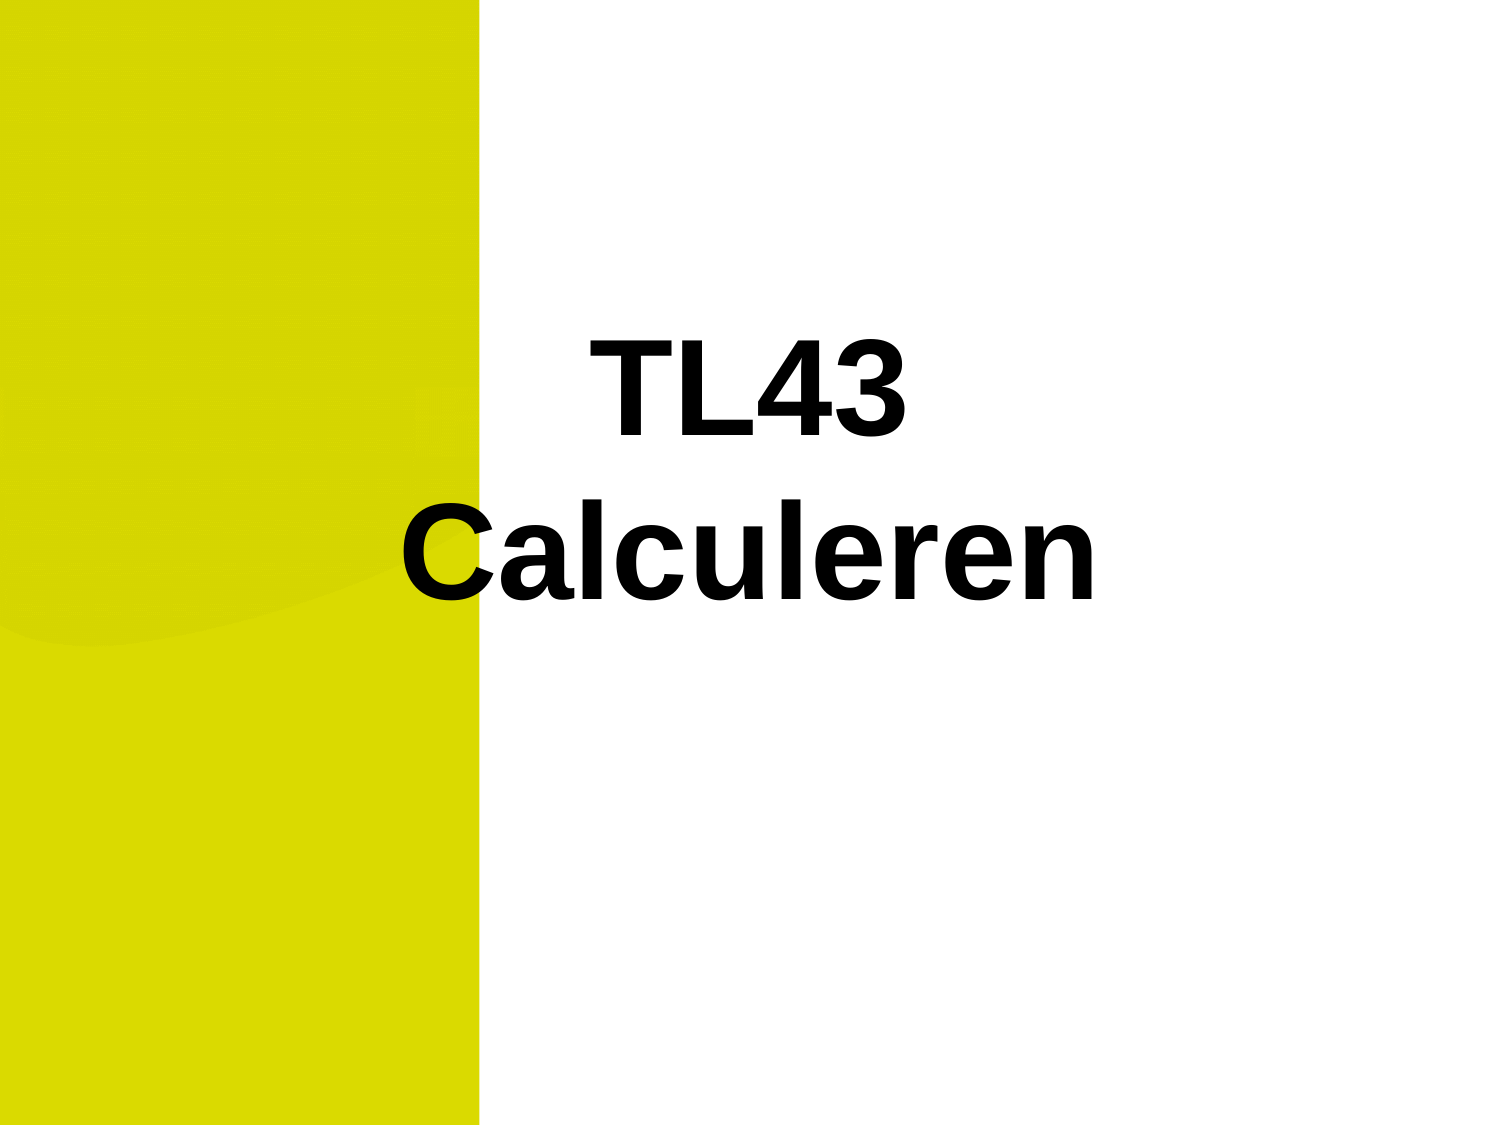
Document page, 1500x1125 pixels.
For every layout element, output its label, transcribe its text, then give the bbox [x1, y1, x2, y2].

text_box TL43 Calculeren [480, 290, 1400, 635]
picture [0, 0, 480, 1125]
